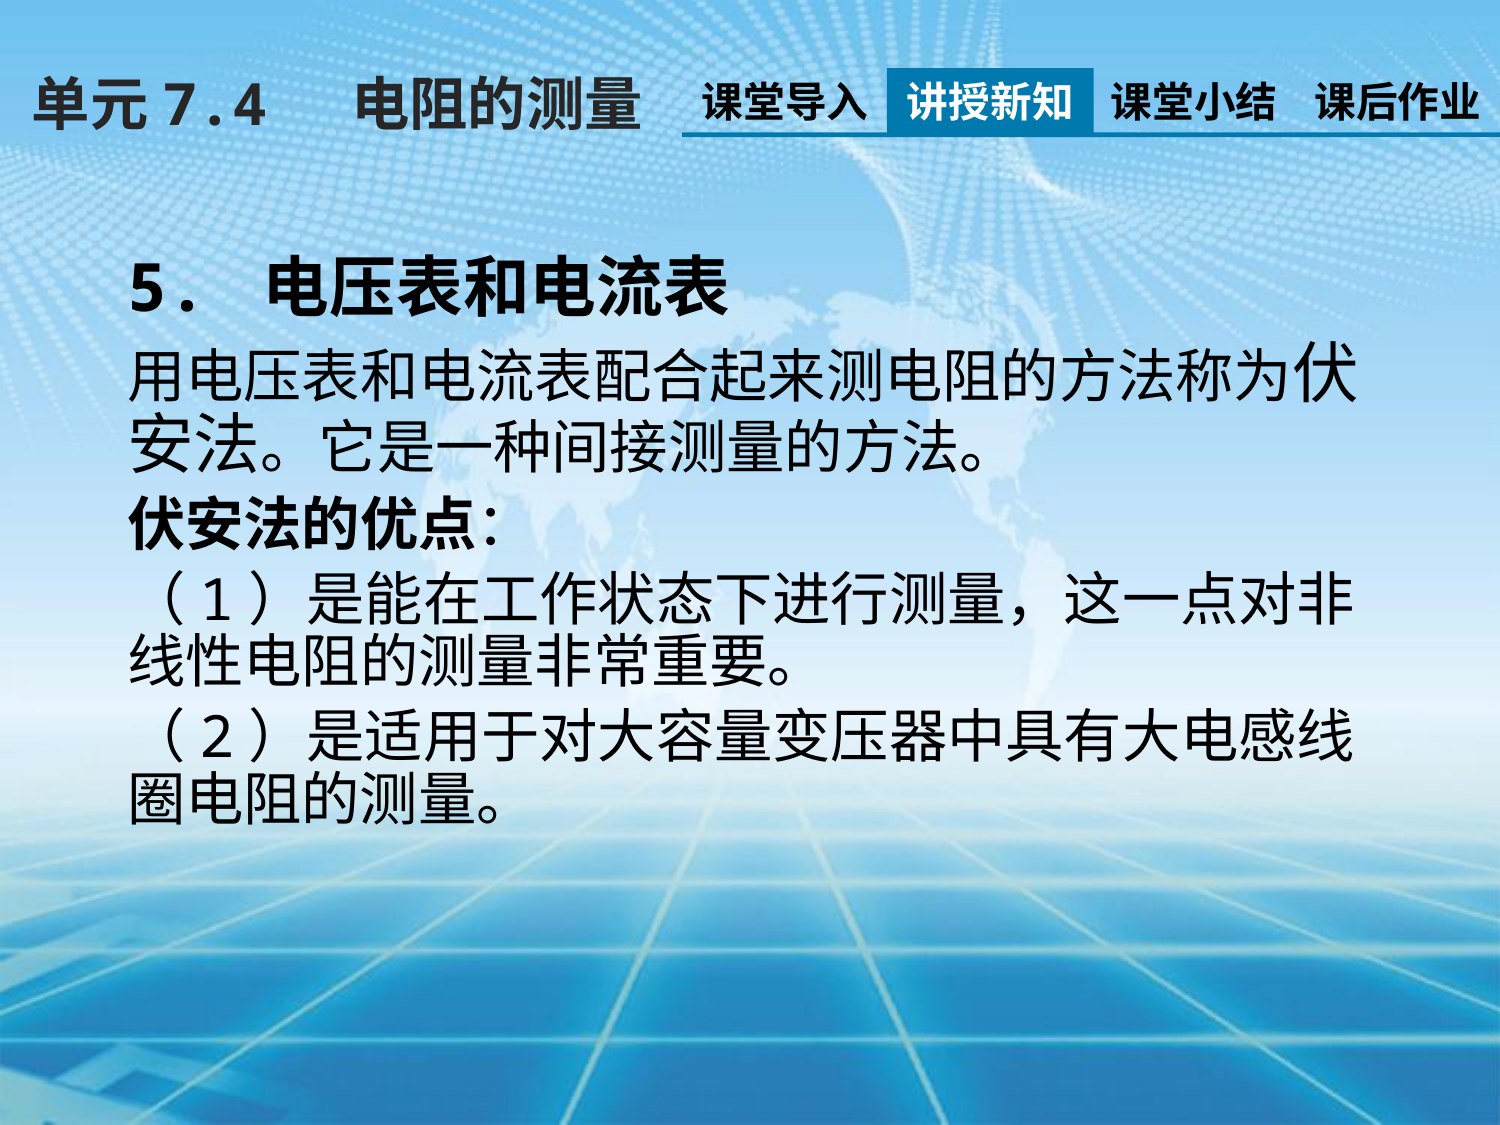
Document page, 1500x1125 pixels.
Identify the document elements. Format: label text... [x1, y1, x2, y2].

text_box 5. 电压表和电流表 用电压表和电流表配合起来测电阻的方法称为伏安法。它是一种间接测量的方法。 伏安法的优点： （1）是能在工作状态下进行测量，这一点对非线性电阻的测量非常重要。 （2）是适用于对大容量变压器中具有大电感线圈电阻的测量。 [112, 246, 1398, 826]
picture [0, 0, 1500, 1125]
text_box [16, 59, 1500, 146]
